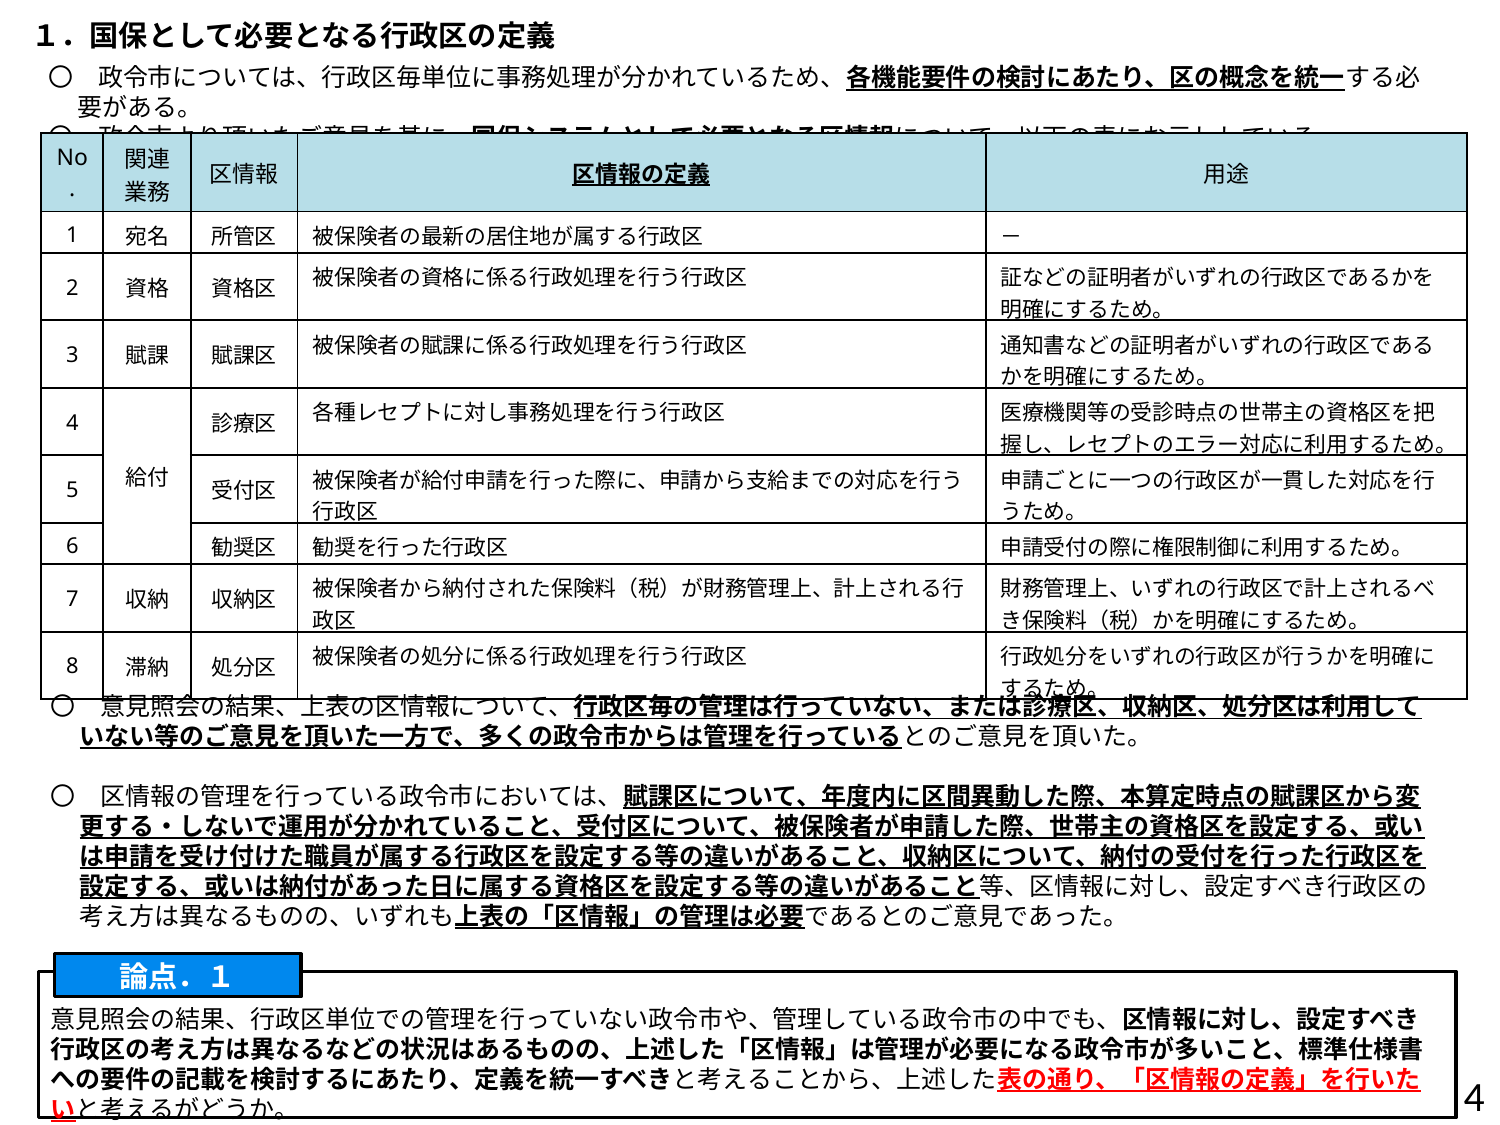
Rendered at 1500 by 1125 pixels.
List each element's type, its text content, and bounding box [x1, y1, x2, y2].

table_cell 7 [42, 565, 102, 631]
text_box １．国保として必要となる行政区の定義 [16, 2, 1440, 49]
table_cell 診療区 [192, 389, 297, 454]
table_header 区情報 [192, 134, 297, 211]
table_cell 行政処分をいずれの行政区が行うかを明確にするため。 [987, 633, 1466, 698]
table_cell 被保険者の処分に係る行政処理を行う行政区 [298, 633, 985, 683]
table_cell 賦課 [104, 321, 190, 387]
table_cell 3 [42, 321, 102, 387]
table_header 関連 業務 [104, 134, 190, 211]
table_header 用途 [987, 134, 1466, 211]
table_cell 被保険者の資格に係る行政処理を行う行政区 [298, 254, 985, 319]
table_cell 受付区 [192, 456, 297, 522]
table_cell 4 [42, 389, 102, 454]
table_cell 資格区 [192, 254, 297, 319]
text_box 意見照会の結果、行政区単位での管理を行っていない政令市や、管理している政令市の中でも、区情報に対し、設定すべき行政区の考え方は異なるなどの状況はあるものの、上述した「区情報」は管理が必要になる政令市が多いこと、標準仕様書への要件の記載を検討するにあたり、定義を統一すべきと考えることから、上述した表の通り、「区情報の定義」を行いたいと考えるがどうか。 [38, 971, 1457, 1118]
table_cell 医療機関等の受診時点の世帯主の資格区を把握し、レセプトのエラー対応に利用するため。 [987, 389, 1466, 454]
table_cell 5 [42, 456, 102, 522]
table_cell 被保険者の賦課に係る行政処理を行う行政区 [298, 321, 985, 387]
table_cell 申請ごとに一つの行政区が一貫した対応を行うため。 [987, 456, 1466, 522]
table_cell 証などの証明者がいずれの行政区であるかを明確にするため。 [987, 254, 1466, 319]
table_cell 勧奨を行った行政区 [298, 524, 985, 563]
table_cell － [987, 212, 1466, 252]
table_header 区情報の定義 [298, 134, 985, 211]
table_cell 収納 [104, 565, 190, 631]
table_cell 被保険者の最新の居住地が属する行政区 [298, 212, 985, 252]
table_cell 処分区 [192, 633, 297, 683]
text_box 〇 意見照会の結果、上表の区情報について、行政区毎の管理は行っていない、または診療区、収納区、処分区は利用していない等のご意見を頂いた一方で、多くの政令市からは管理を行っているとのご意見を頂いた。 〇 区情報の管理を行っている政令市においては、賦課区について、年度内に区間異動した際、本算定時点の賦課区から変更する・しないで運用が分かれていること、受付区について、被保険者が申請した際、世帯主の資格区を設定する、或いは申請を受け付けた職員が属する行政区を設定する等の違いがあること、収納区について、納付の受付を行った行政区を設定する、或いは納付があった日に属する資格区を設定する等の違いがあること等、区情報に対し、設定すべき行政区の考え方は異なるものの、いずれも上表の「区情報」の管理は必要であるとのご意見であった。 [36, 683, 1459, 938]
table_header No. [42, 134, 102, 211]
table_cell 財務管理上、いずれの行政区で計上されるべき保険料（税）かを明確にするため。 [987, 565, 1466, 631]
table_cell 8 [42, 633, 102, 683]
table_cell 申請受付の際に権限制御に利用するため。 [987, 524, 1466, 563]
table_cell 通知書などの証明者がいずれの行政区であるかを明確にするため。 [987, 321, 1466, 387]
table_cell 被保険者から納付された保険料（税）が財務管理上、計上される行政区 [298, 565, 985, 631]
text_box 〇 政令市については、行政区毎単位に事務処理が分かれているため、各機能要件の検討にあたり、区の概念を統一する必要がある。 〇 政令市より頂いたご意見を基に、国保システムとして必要となる区情報について、以下の表にお示ししている。 [33, 54, 1457, 219]
table_cell 滞納 [104, 633, 190, 683]
text_box 論点．１ [52, 952, 303, 999]
table_cell 各種レセプトに対し事務処理を行う行政区 [298, 389, 985, 454]
table_cell 所管区 [192, 212, 297, 252]
table_cell 1 [42, 212, 102, 252]
table_cell 収納区 [192, 565, 297, 631]
slide_number 3 [1149, 1065, 1500, 1125]
table_cell 給付 [104, 389, 190, 563]
table_cell 勧奨区 [192, 524, 297, 563]
table_cell 被保険者が給付申請を行った際に、申請から支給までの対応を行う行政区 [298, 456, 985, 522]
table_cell 6 [42, 524, 102, 563]
table_cell 資格 [104, 254, 190, 319]
table_cell 2 [42, 254, 102, 319]
table_cell 宛名 [104, 212, 190, 252]
table_cell 賦課区 [192, 321, 297, 387]
